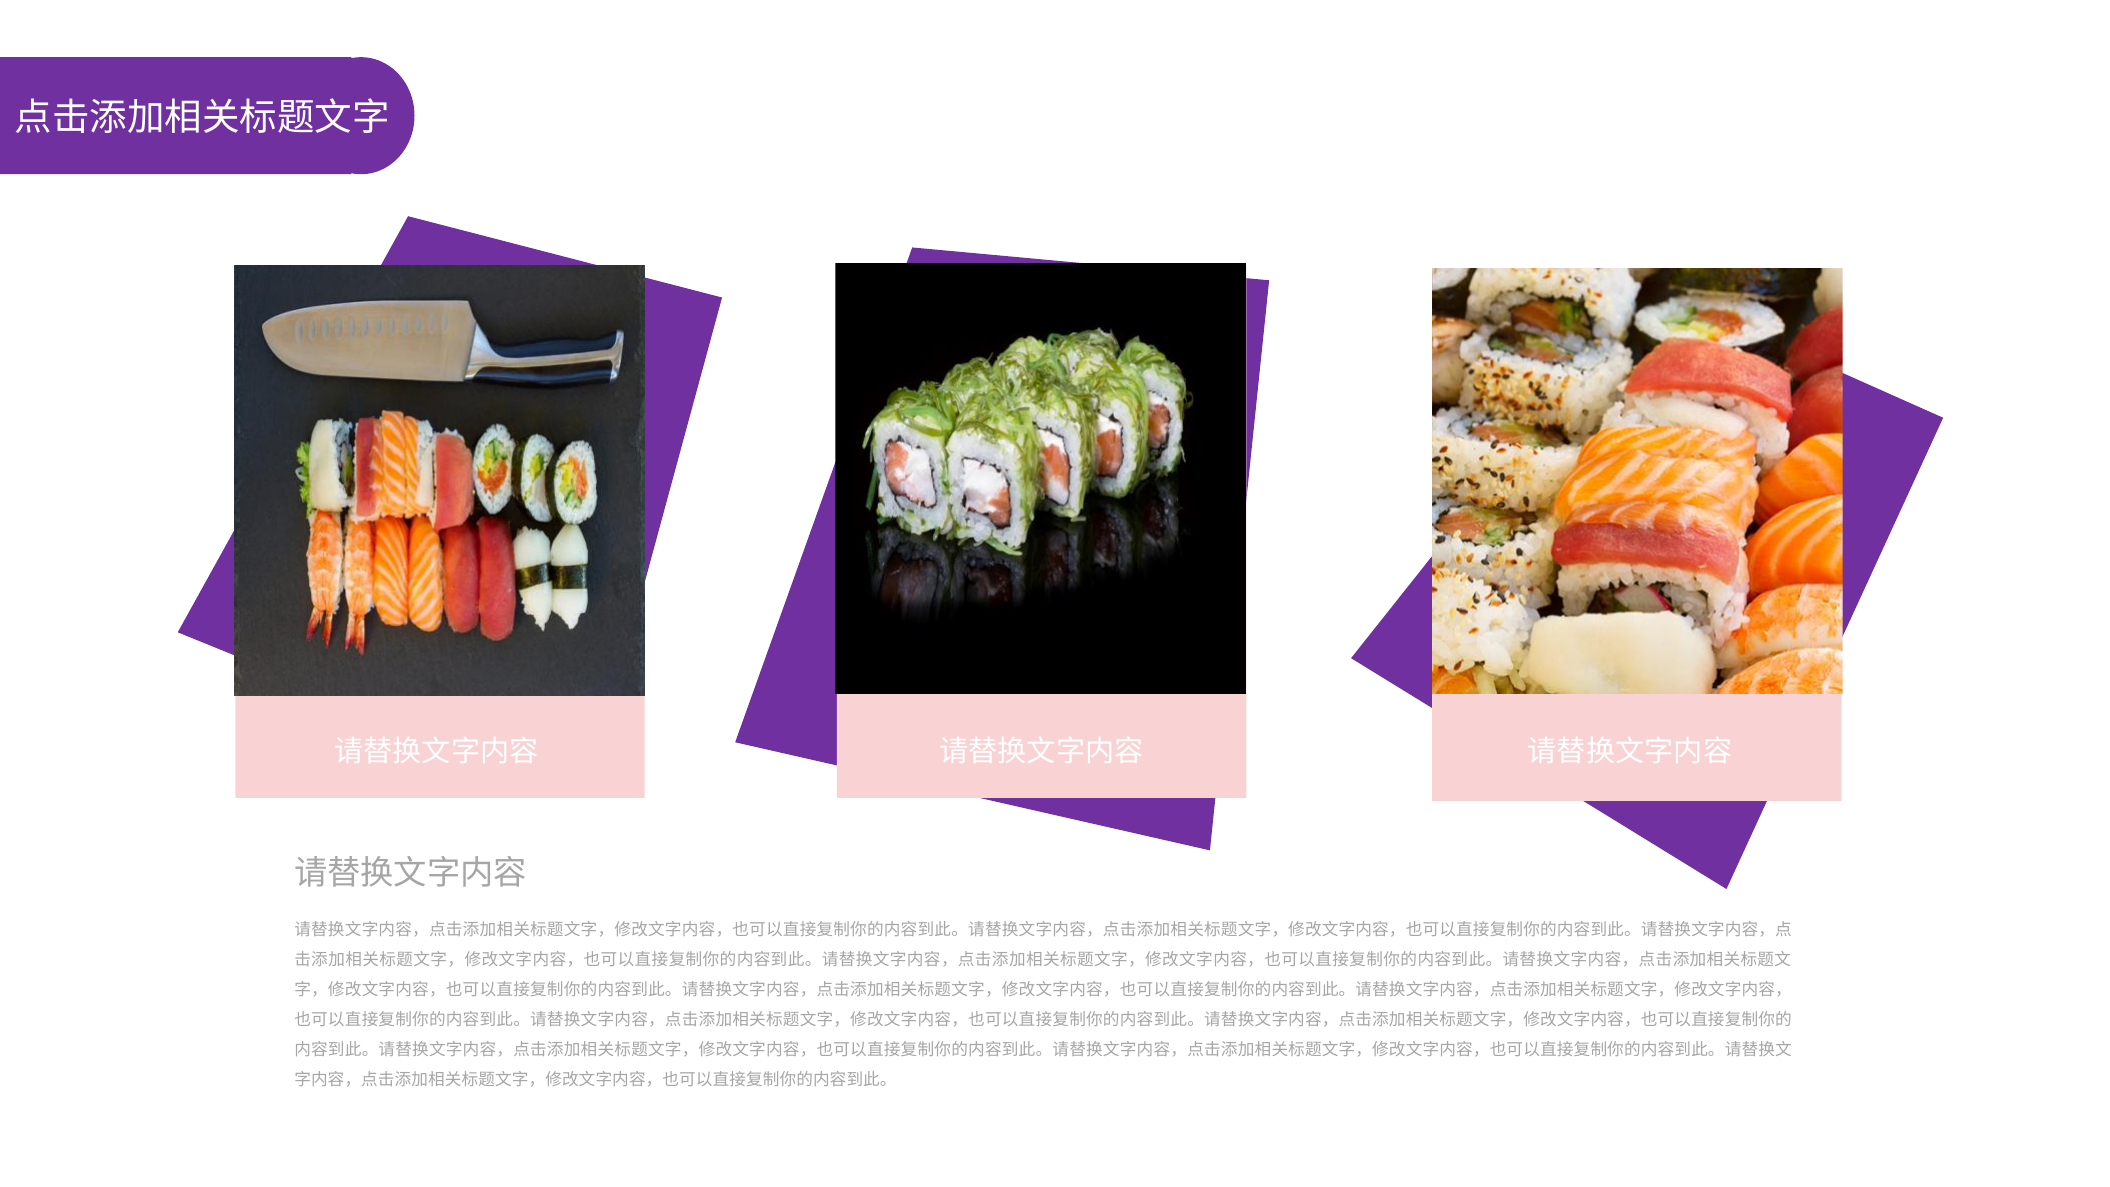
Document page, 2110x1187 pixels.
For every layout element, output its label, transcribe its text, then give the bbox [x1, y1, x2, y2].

text_box [235, 697, 645, 798]
text_box 请替换文字内容 [319, 707, 554, 775]
text_box [1431, 268, 1844, 694]
text_box [980, 798, 1216, 823]
text_box [1351, 557, 1432, 708]
text_box [1583, 801, 1767, 823]
text_box 请替换文字内容 [1512, 707, 1748, 775]
text_box [646, 277, 723, 578]
text_box [177, 532, 233, 655]
text_box 请替换文字内容 [924, 707, 1159, 775]
text_box [834, 262, 1247, 694]
text_box [907, 247, 1071, 262]
text_box [1247, 278, 1270, 494]
text_box [836, 694, 1247, 798]
text_box [1844, 373, 1944, 634]
text_box 点击添加相关标题文字 [0, 85, 415, 146]
text_box [381, 216, 597, 265]
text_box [279, 823, 1809, 1099]
text_box [735, 466, 836, 766]
text_box [233, 265, 646, 697]
text_box [1432, 694, 1842, 801]
